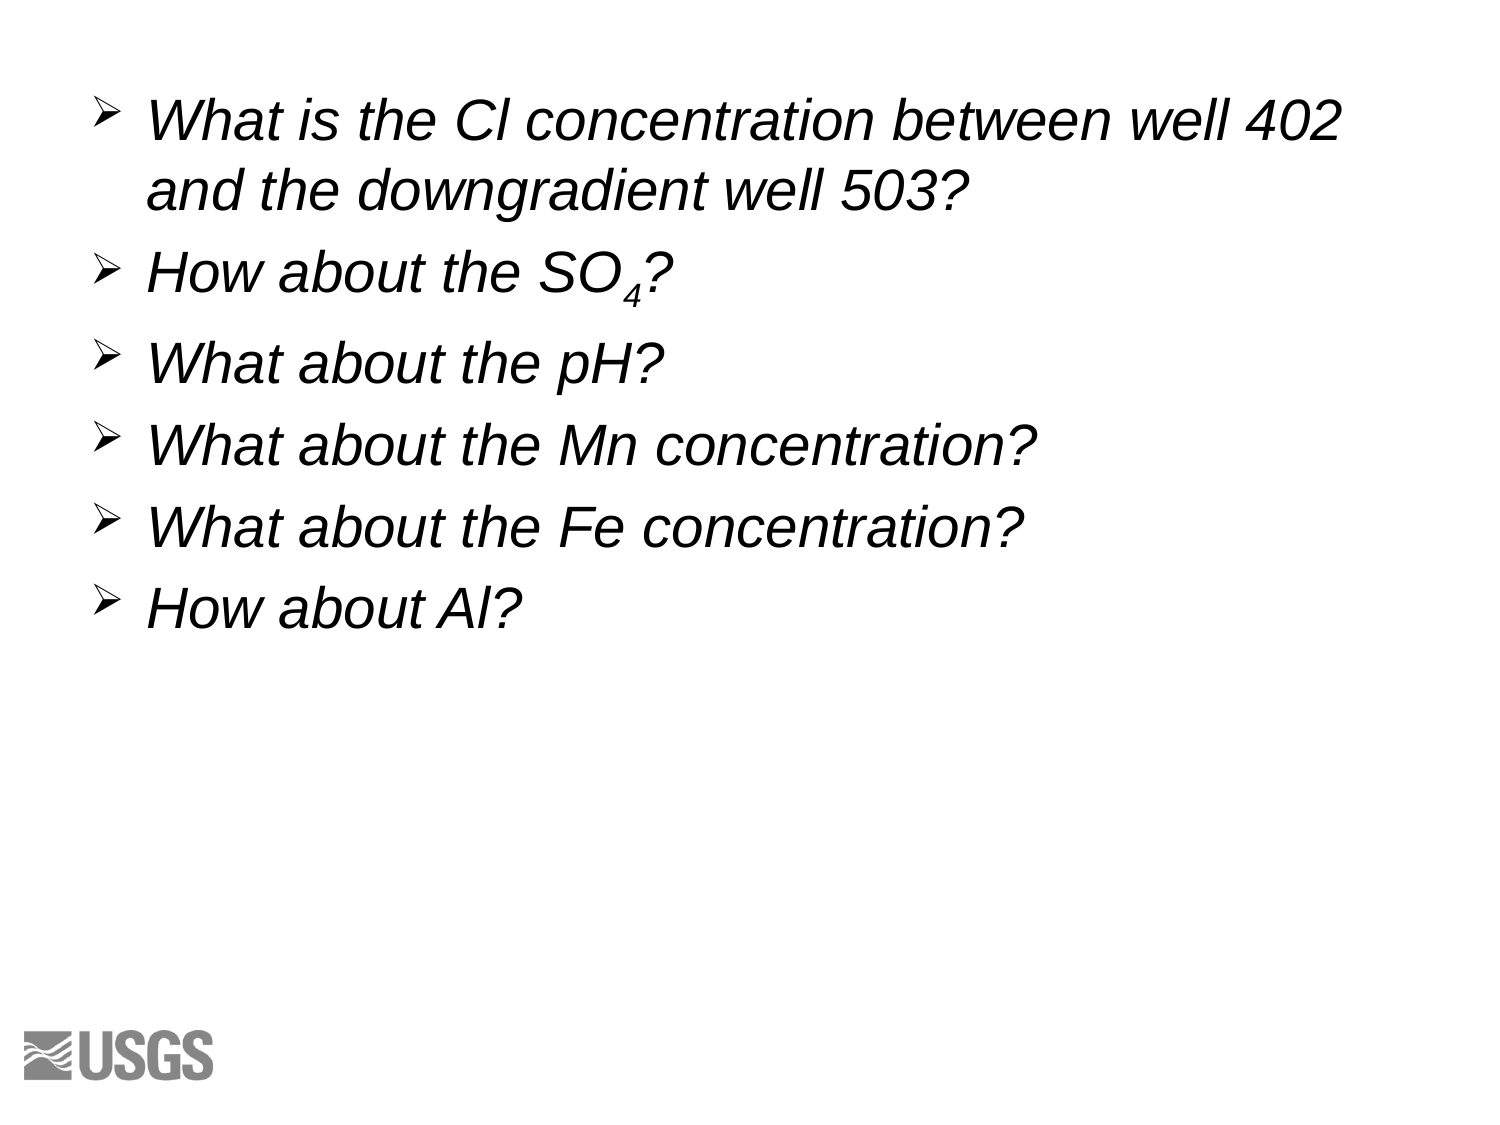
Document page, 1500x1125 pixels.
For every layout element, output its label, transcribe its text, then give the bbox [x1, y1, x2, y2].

list What is the Cl concentration between well 402 and the downgradient well 503? How about the SO4? What about the pH? What about the Mn concentration? What about the Fe concentration? How about Al? [74, 74, 1426, 1088]
